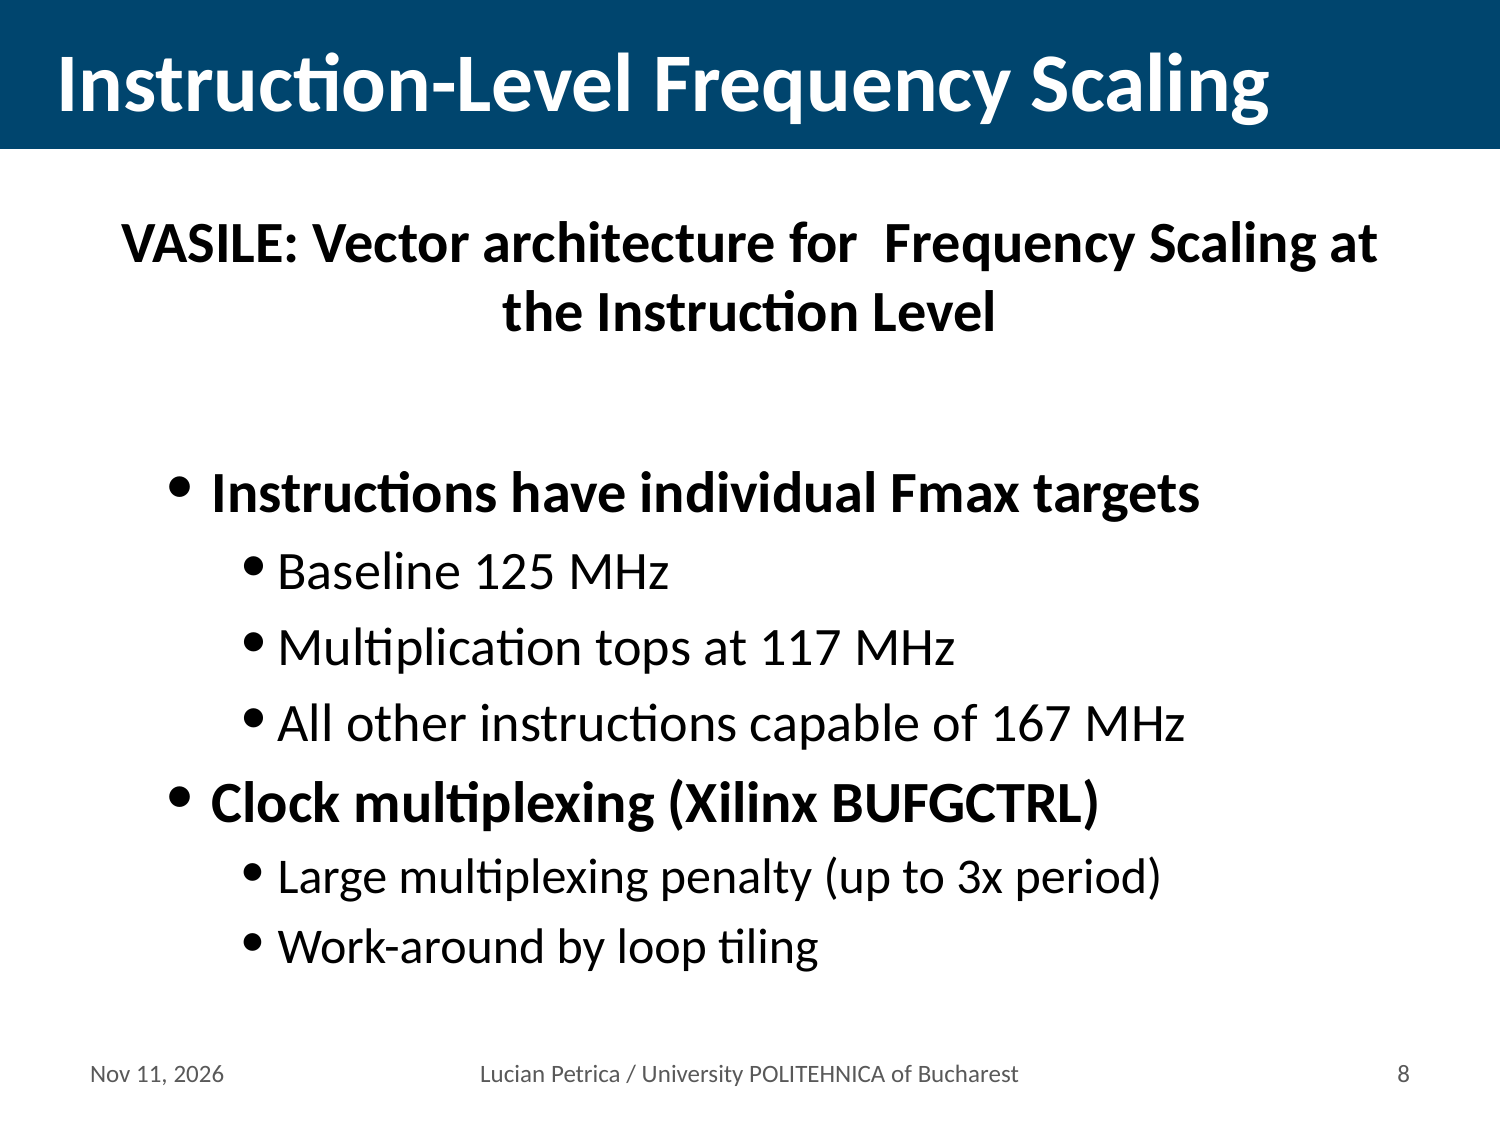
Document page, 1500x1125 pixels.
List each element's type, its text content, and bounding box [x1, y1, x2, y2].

footer Lucian Petrica / University POLITEHNICA of Bucharest [277, 1042, 1223, 1103]
title Instruction-Level Frequency Scaling [41, 15, 1459, 142]
slide_number 7 [1246, 1042, 1425, 1103]
list VASILE: Vector architecture for Frequency Scaling at the Instruction Level Instructions have individual Fmax targets Baseline 125 MHz Multiplication tops at 117 MHz All other instructions capable of 167 MHz Clock multiplexing (Xilinx BUFGCTRL) Large multiplexing penalty (up to 3x period) Work-around by loop tiling [75, 196, 1425, 1000]
slide_number 11-Mar-15 [75, 1042, 254, 1103]
